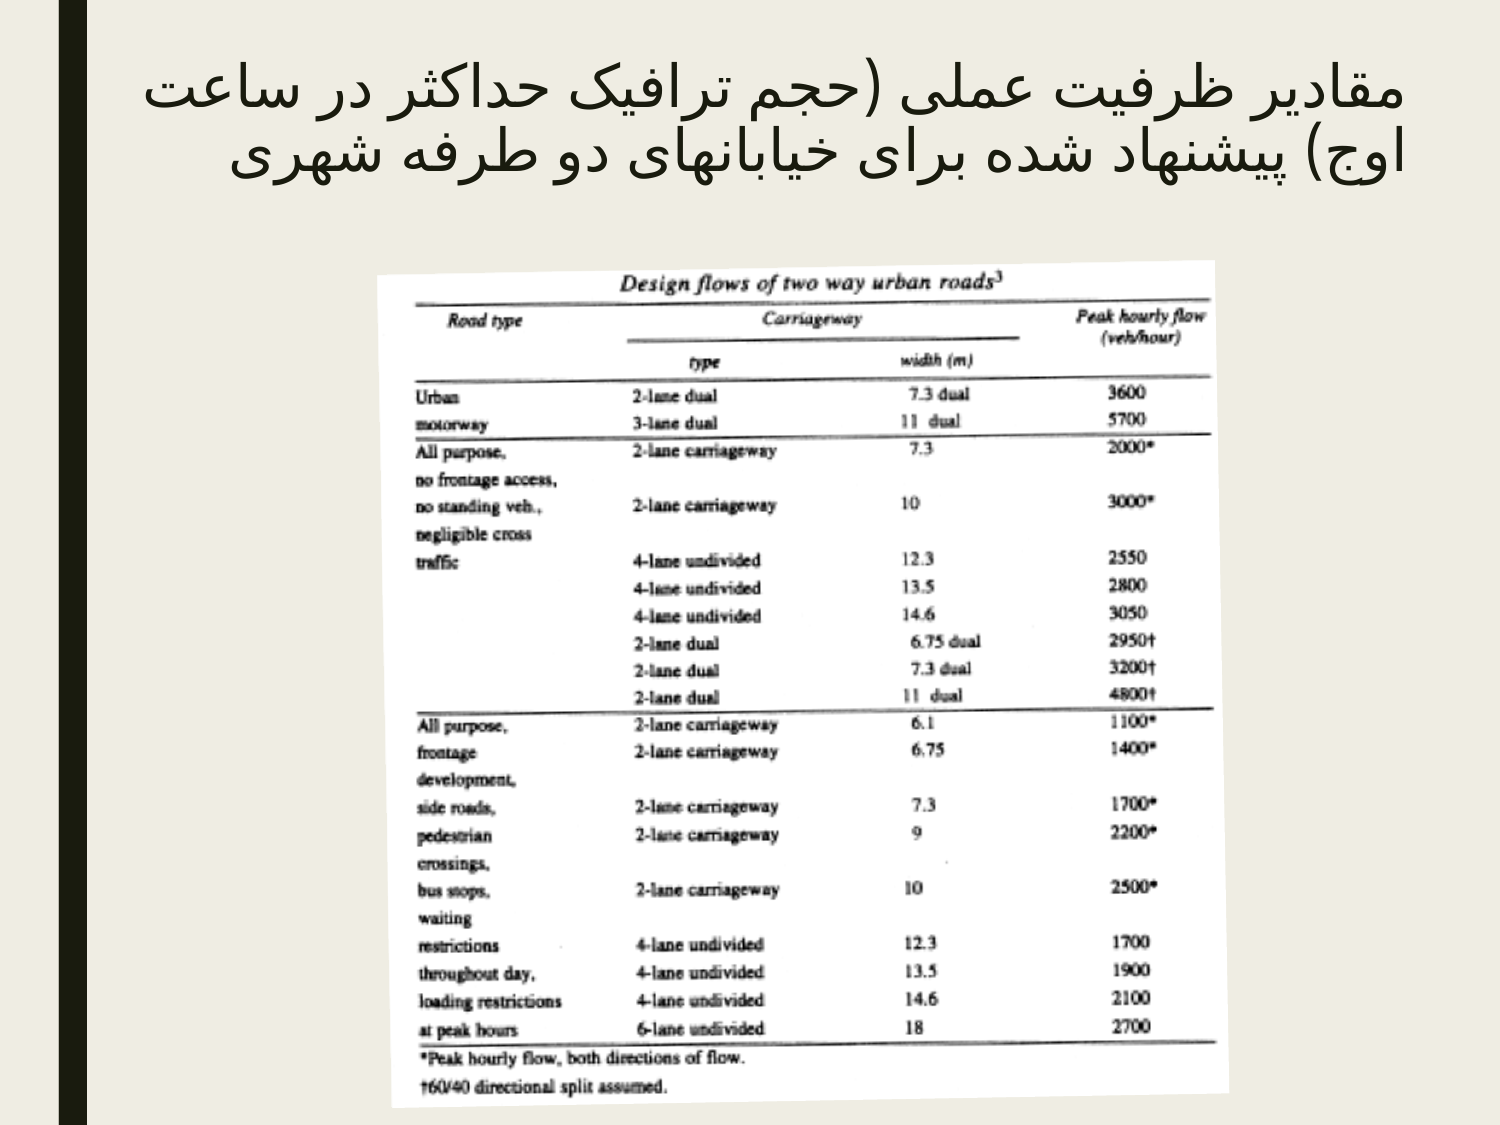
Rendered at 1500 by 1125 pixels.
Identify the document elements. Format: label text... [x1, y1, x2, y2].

title مقادیر ظرفیت عملی (حجم ترافیک حداکثر در ساعت اوج) پیشنهاد شده برای خیابانهای دو طرفه شهری [112, 49, 1425, 237]
picture [383, 266, 1223, 1101]
